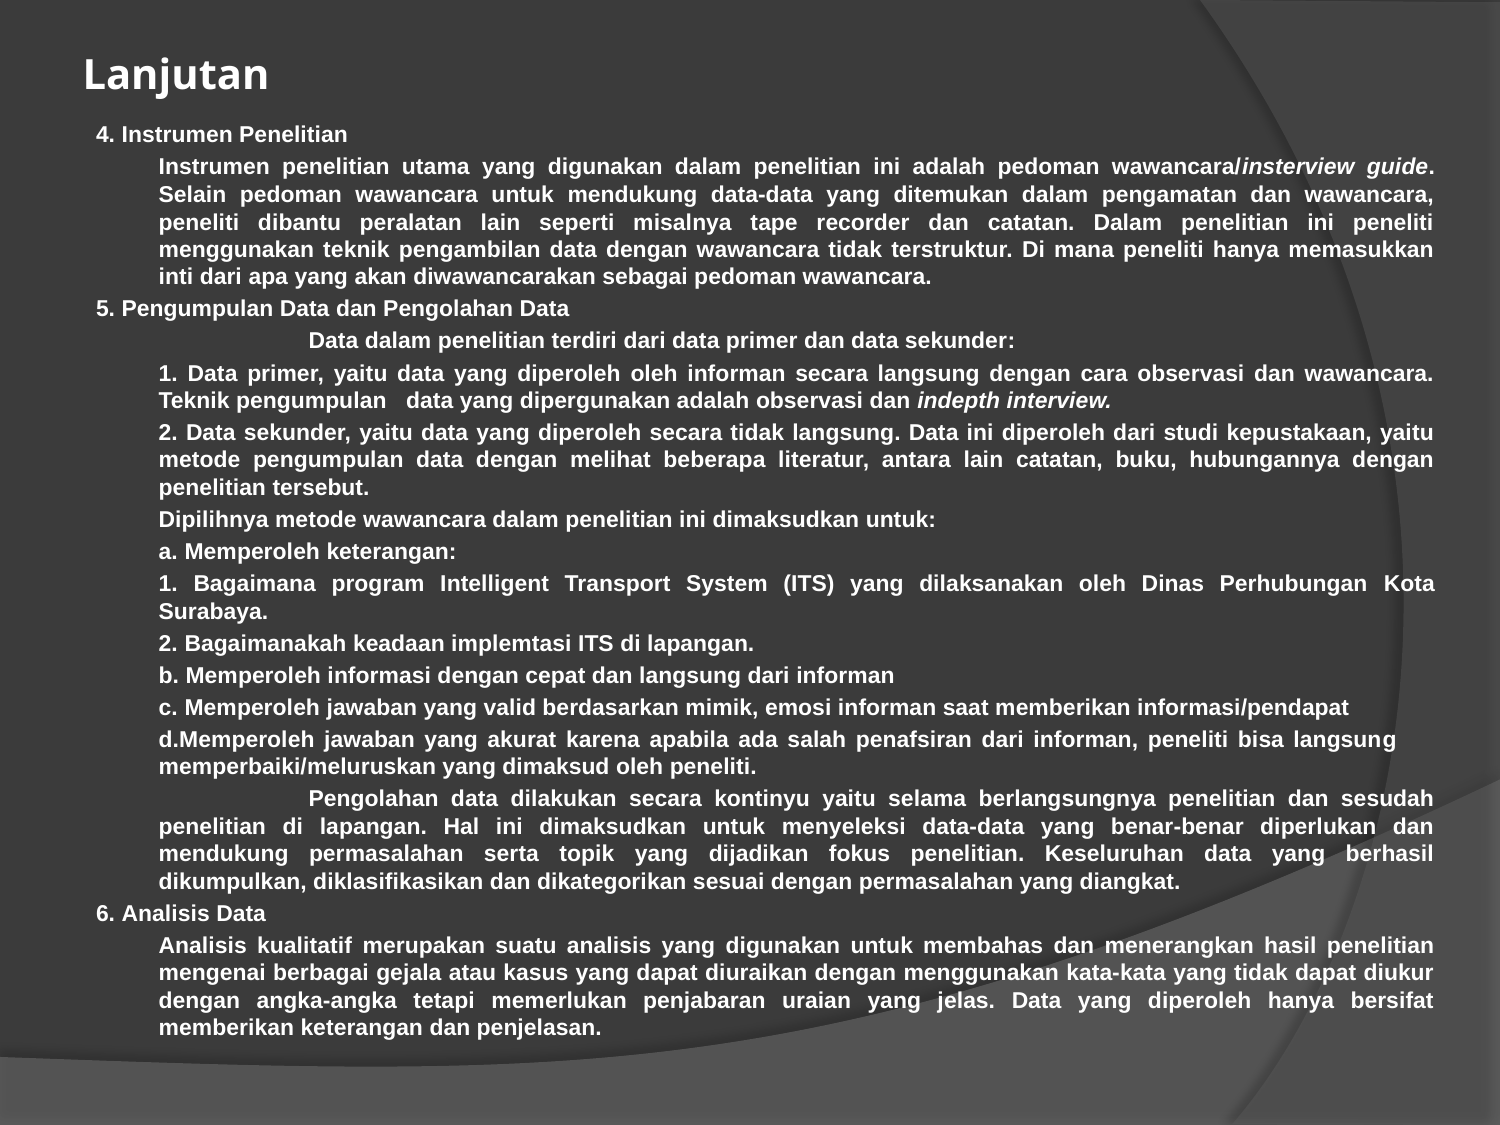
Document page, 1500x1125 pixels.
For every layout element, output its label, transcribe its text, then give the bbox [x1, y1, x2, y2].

title Lanjutan [75, 45, 1300, 112]
list 4. Instrumen Penelitian Instrumen penelitian utama yang digunakan dalam penelitian ini adalah pedoman wawancara/insterview guide. Selain pedoman wawancara untuk mendukung data-data yang ditemukan dalam pengamatan dan wawancara, peneliti dibantu peralatan lain seperti misalnya tape recorder dan catatan. Dalam penelitian ini peneliti menggunakan teknik pengambilan data dengan wawancara tidak terstruktur. Di mana peneliti hanya memasukkan inti dari apa yang akan diwawancarakan sebagai pedoman wawancara. 5. Pengumpulan Data dan Pengolahan Data Data dalam penelitian terdiri dari data primer dan data sekunder: 1. Data primer, yaitu data yang diperoleh oleh informan secara langsung dengan cara observasi dan wawancara. Teknik pengumpulan data yang dipergunakan adalah observasi dan indepth interview. 2. Data sekunder, yaitu data yang diperoleh secara tidak langsung. Data ini diperoleh dari studi kepustakaan, yaitu metode pengumpulan data dengan melihat beberapa literatur, antara lain catatan, buku, hubungannya dengan penelitian tersebut. Dipilihnya metode wawancara dalam penelitian ini dimaksudkan untuk: a. Memperoleh keterangan: 1. Bagaimana program Intelligent Transport System (ITS) yang dilaksanakan oleh Dinas Perhubungan Kota Surabaya. 2. Bagaimanakah keadaan implemtasi ITS di lapangan. b. Memperoleh informasi dengan cepat dan langsung dari informan c. Memperoleh jawaban yang valid berdasarkan mimik, emosi informan saat memberikan informasi/pendapat d.Memperoleh jawaban yang akurat karena apabila ada salah penafsiran dari informan, peneliti bisa langsung memperbaiki/meluruskan yang dimaksud oleh peneliti. Pengolahan data dilakukan secara kontinyu yaitu selama berlangsungnya penelitian dan sesudah penelitian di lapangan. Hal ini dimaksudkan untuk menyeleksi data-data yang benar-benar diperlukan dan mendukung permasalahan serta topik yang dijadikan fokus penelitian. Keseluruhan data yang berhasil dikumpulkan, diklasifikasikan dan dikategorikan sesuai dengan permasalahan yang diangkat. 6. Analisis Data Analisis kualitatif merupakan suatu analisis yang digunakan untuk membahas dan menerangkan hasil penelitian mengenai berbagai gejala atau kasus yang dapat diuraikan dengan menggunakan kata-kata yang tidak dapat diukur dengan angka-angka tetapi memerlukan penjabaran uraian yang jelas. Data yang diperoleh hanya bersifat memberikan keterangan dan penjelasan. [75, 112, 1450, 1100]
